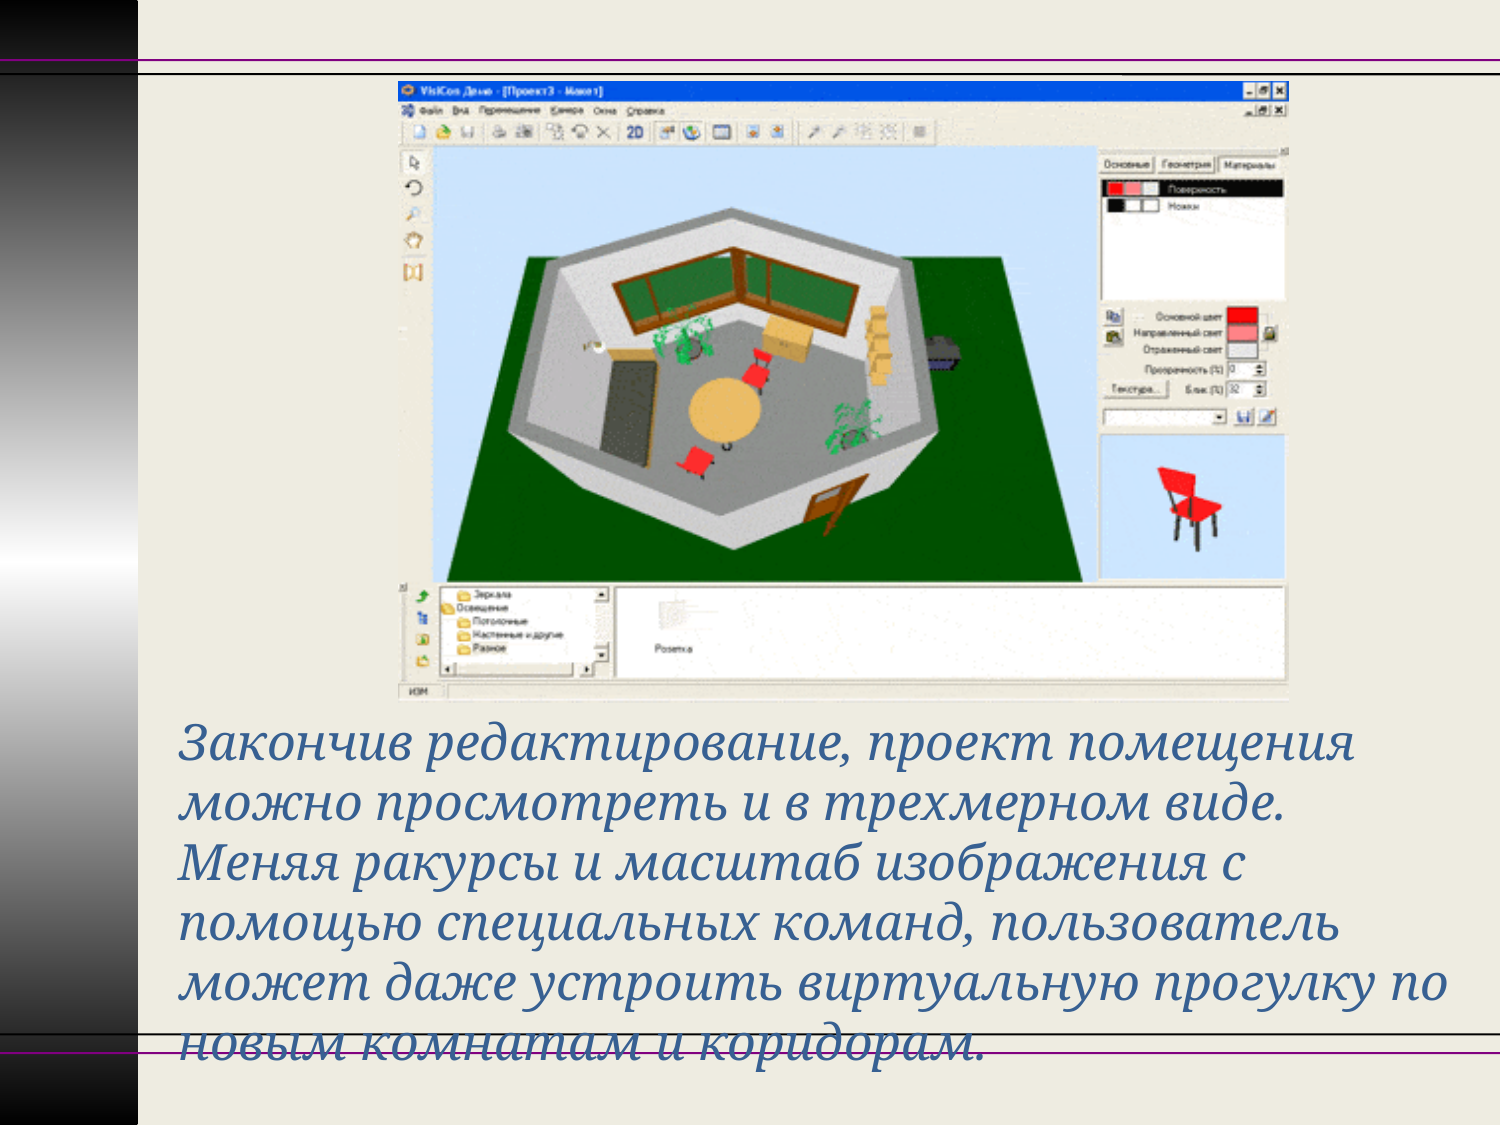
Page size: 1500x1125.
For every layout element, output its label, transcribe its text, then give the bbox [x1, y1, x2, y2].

text_box Закончив редактирование, проект помещения можно просмотреть и в трехмерном виде. Меняя ракурсы и масштаб изображения с помощью специальных команд, пользователь может даже устроить виртуальную прогулку по новым комнатам и коридорам. [164, 703, 1477, 1078]
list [398, 81, 1290, 704]
